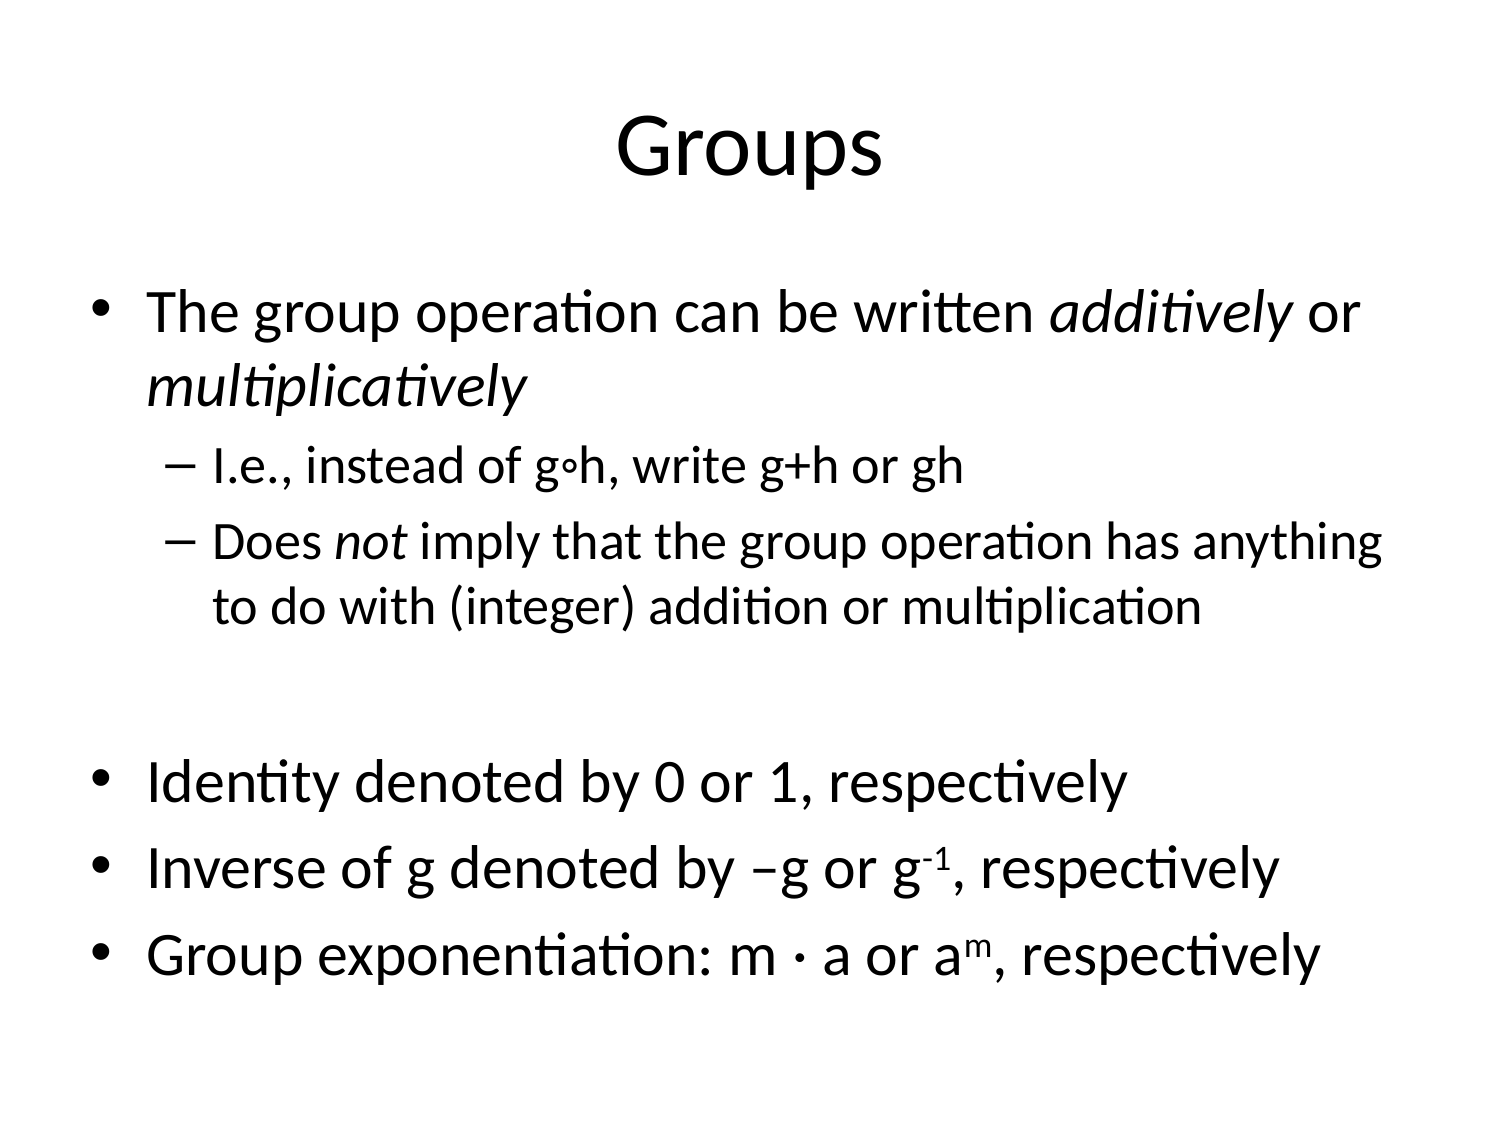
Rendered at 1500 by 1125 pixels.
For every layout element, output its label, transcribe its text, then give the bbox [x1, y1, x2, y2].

list The group operation can be written additively or multiplicatively I.e., instead of g◦h, write g+h or gh Does not imply that the group operation has anything to do with (integer) addition or multiplication Identity denoted by 0 or 1, respectively Inverse of g denoted by –g or g-1, respectively Group exponentiation: m · a or am, respectively [75, 262, 1425, 1005]
title Groups [75, 45, 1425, 233]
